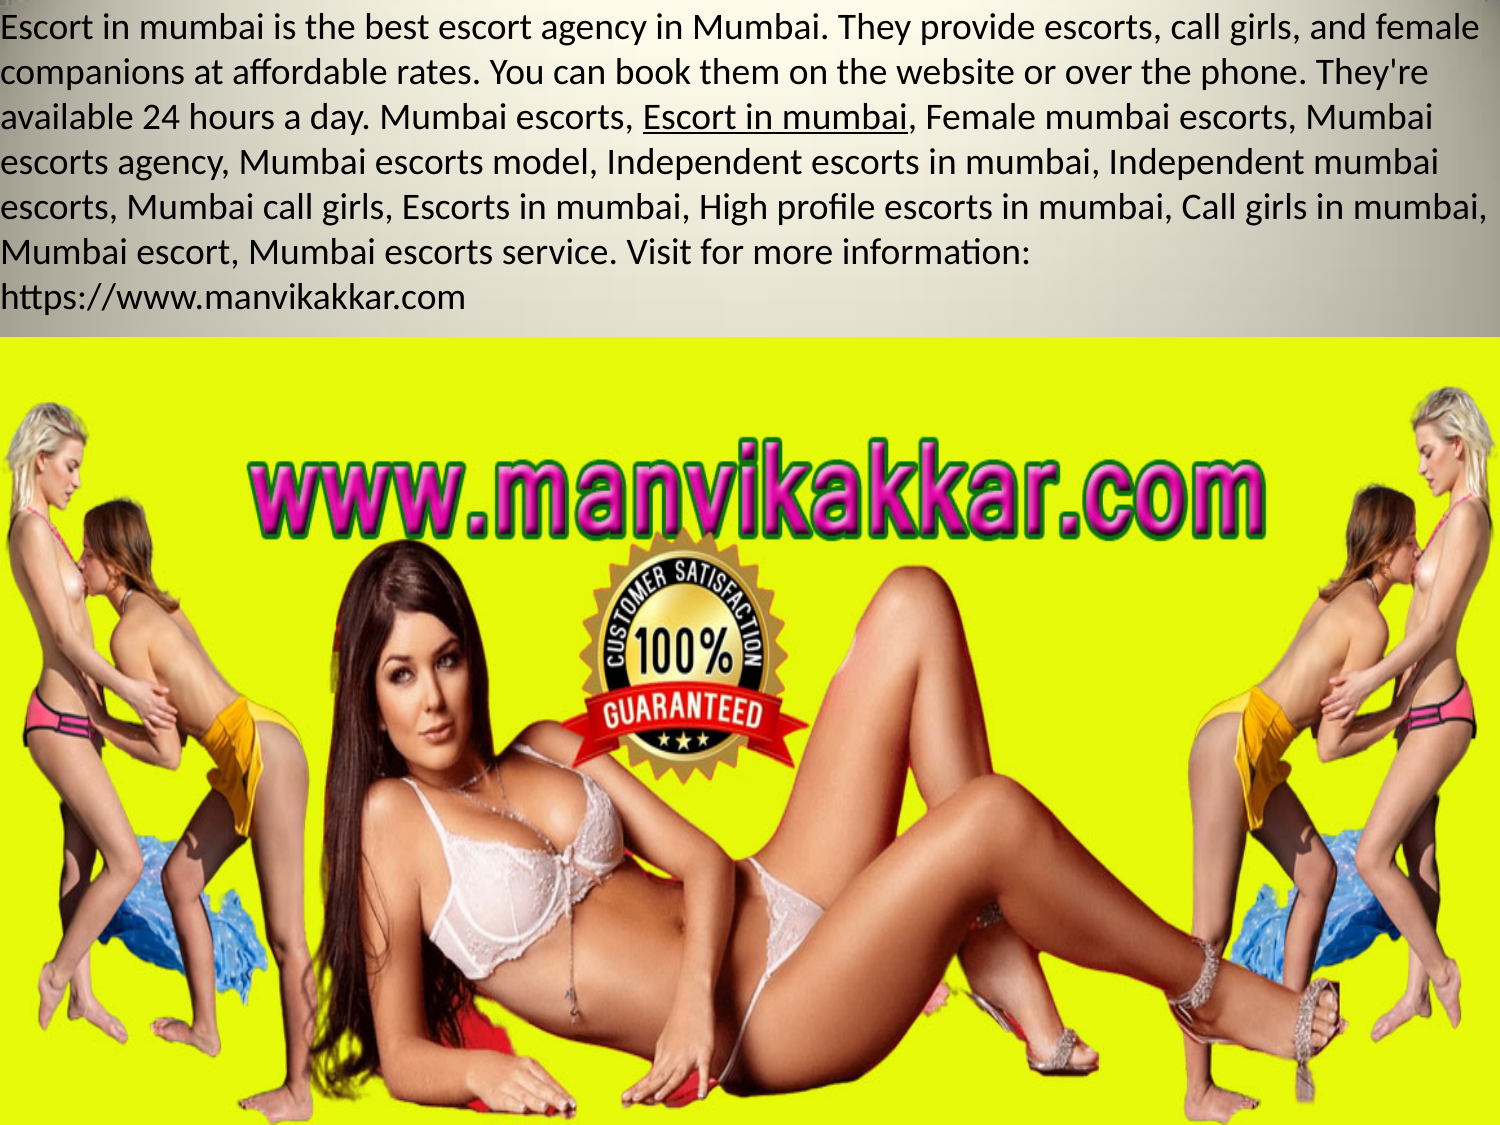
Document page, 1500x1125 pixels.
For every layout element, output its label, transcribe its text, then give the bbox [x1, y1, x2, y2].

picture [0, 318, 1500, 1125]
text_box Escort in mumbai is the best escort agency in Mumbai. They provide escorts, call girls, and female companions at affordable rates. You can book them on the website or over the phone. They're available 24 hours a day. Mumbai escorts, Escort in mumbai, Female mumbai escorts, Mumbai escorts agency, Mumbai escorts model, Independent escorts in mumbai, Independent mumbai escorts, Mumbai call girls, Escorts in mumbai, High profile escorts in mumbai, Call girls in mumbai, Mumbai escort, Mumbai escorts service. Visit for more information: https://www.manvikakkar.com [0, 0, 1500, 318]
